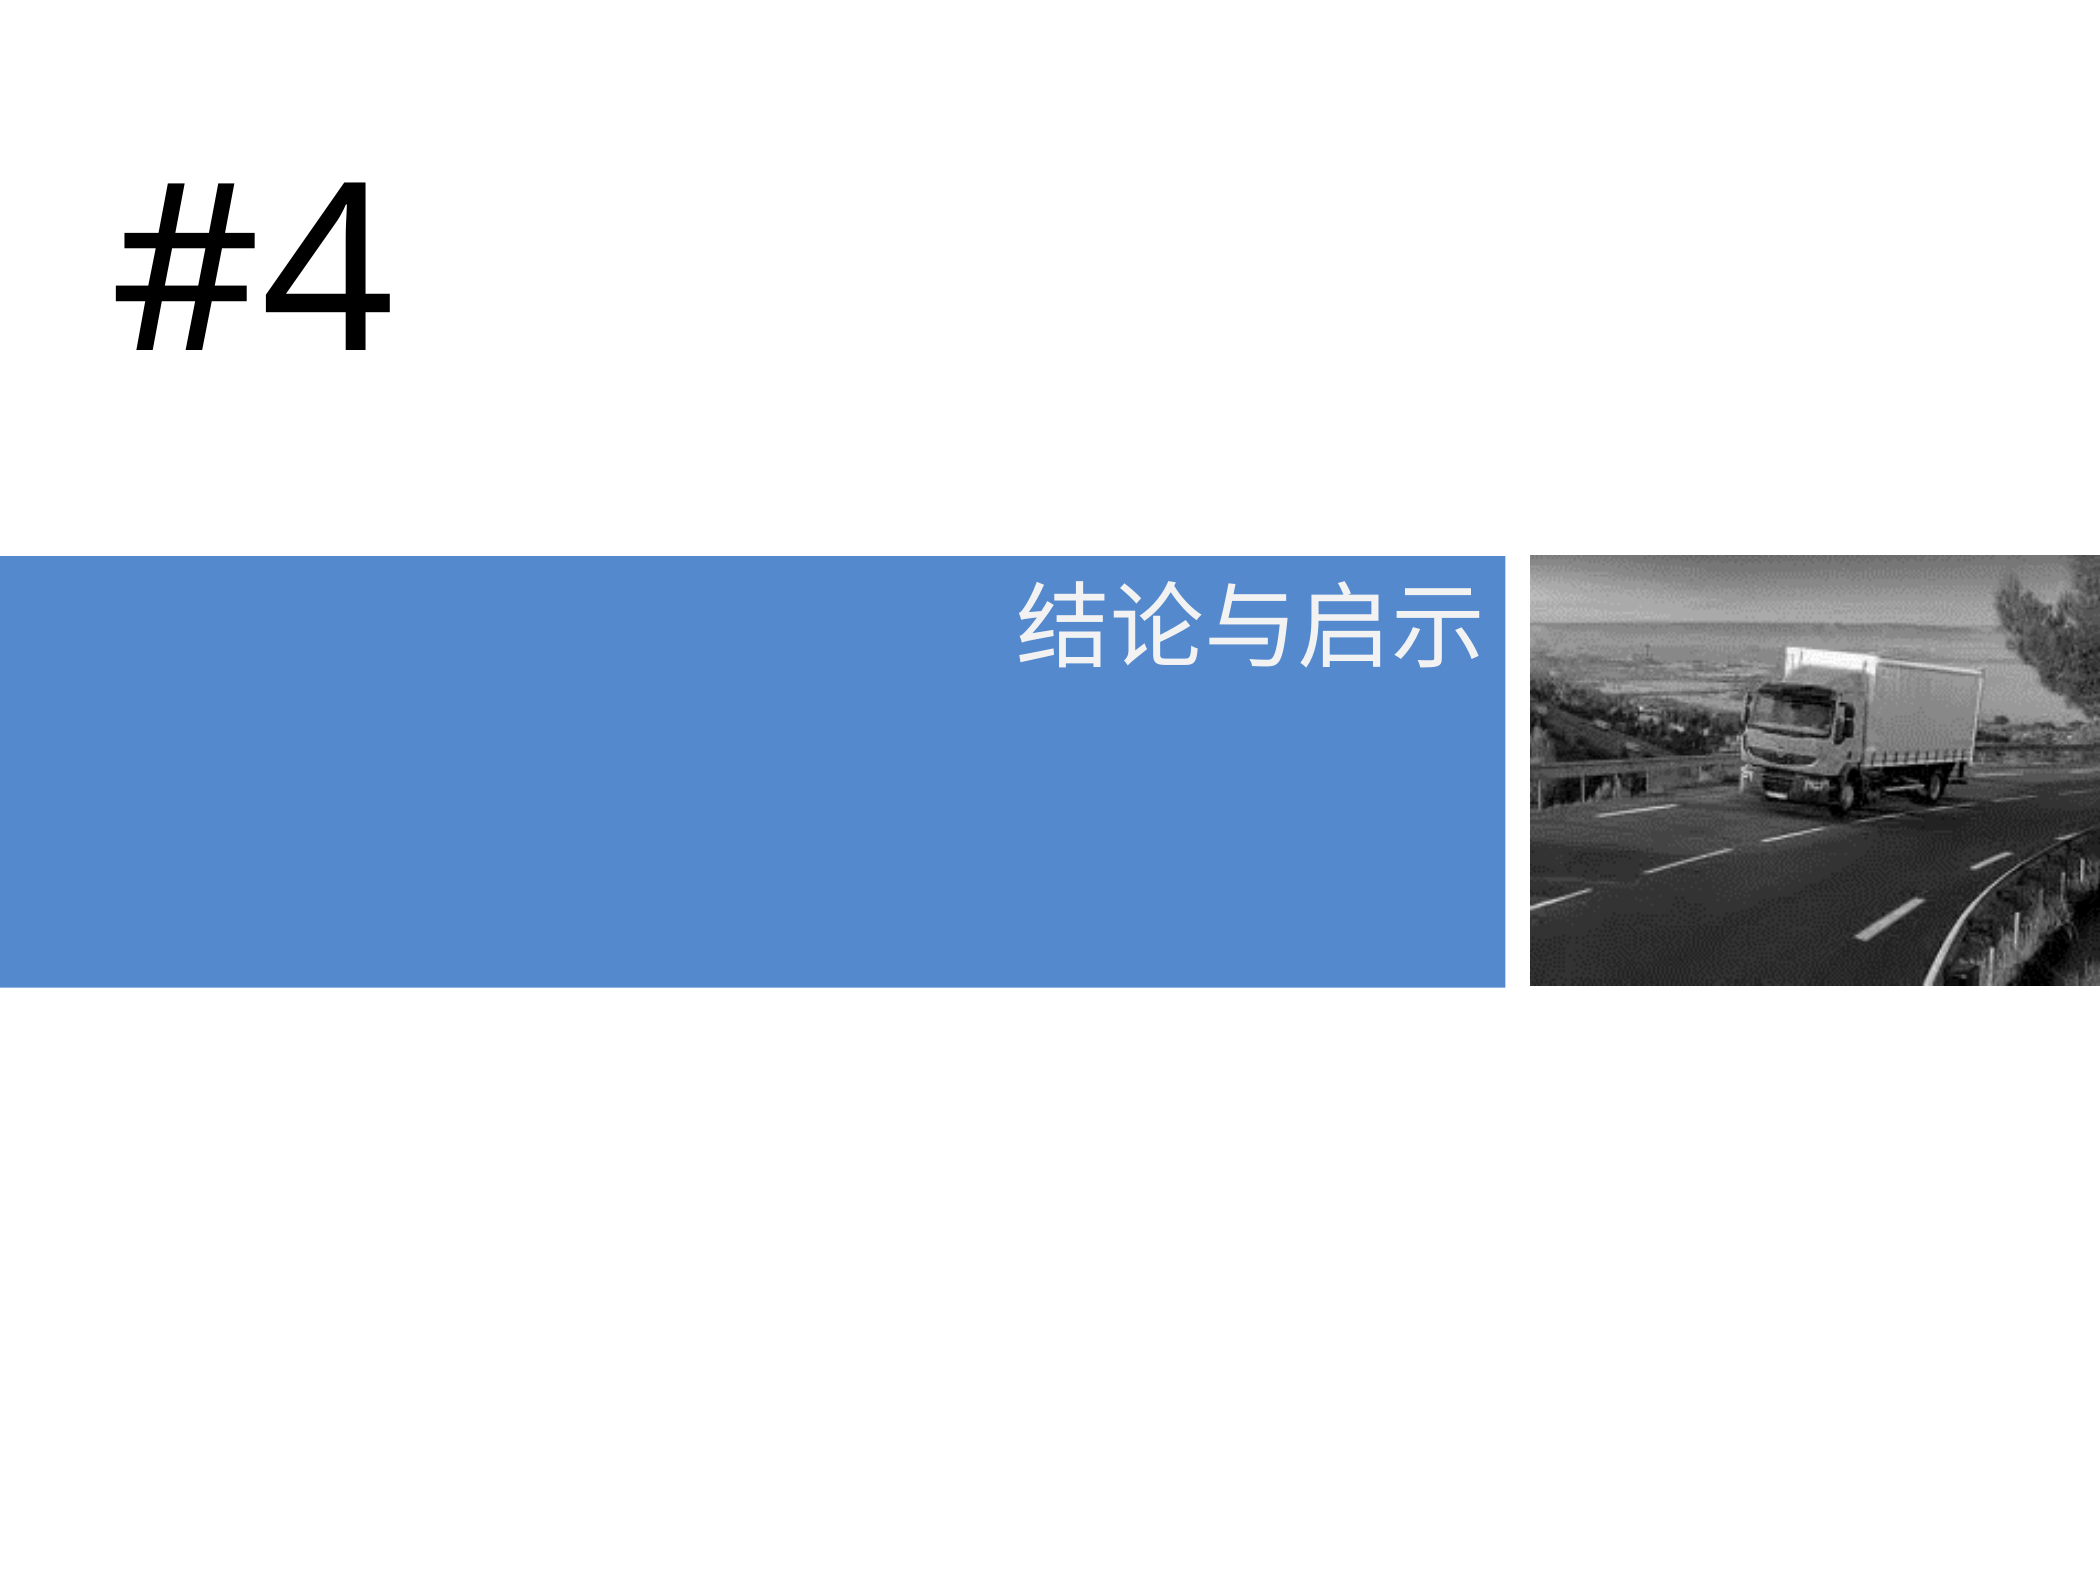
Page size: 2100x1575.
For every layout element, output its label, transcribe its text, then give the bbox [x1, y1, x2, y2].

text_box 结论与启示 [0, 556, 1507, 690]
text_box #4 [89, 106, 416, 408]
text_box [0, 690, 1506, 989]
picture [1530, 555, 2100, 986]
